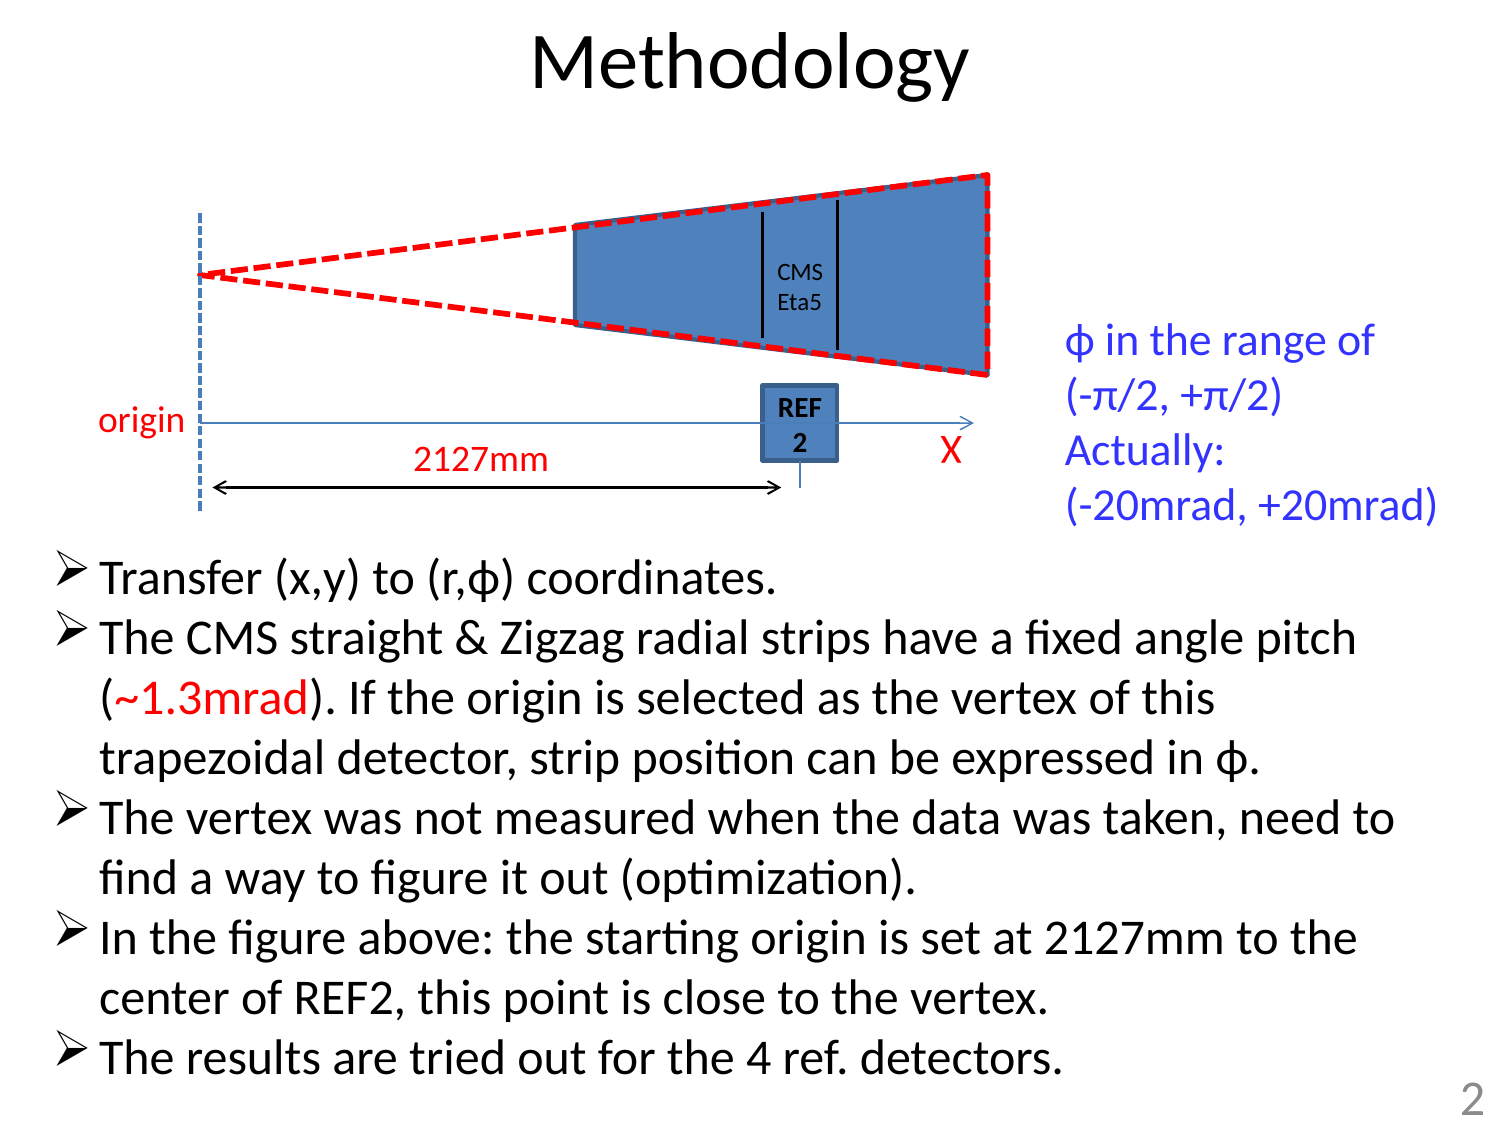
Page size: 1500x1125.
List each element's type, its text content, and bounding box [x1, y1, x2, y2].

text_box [199, 174, 988, 511]
text_box Transfer (x,y) to (r,ϕ) coordinates. The CMS straight & Zigzag radial strips have a fixed angle pitch (~1.3mrad). If the origin is selected as the vertex of this trapezoidal detector, strip position can be expressed in ϕ. The vertex was not measured when the data was taken, need to find a way to figure it out (optimization). In the figure above: the starting origin is set at 2127mm to the center of REF2, this point is close to the vertex. The results are tried out for the 4 ref. detectors. [37, 537, 1463, 1093]
slide_number 2 [1149, 1065, 1500, 1125]
title Methodology [75, 0, 1425, 113]
text_box origin [24, 387, 194, 448]
